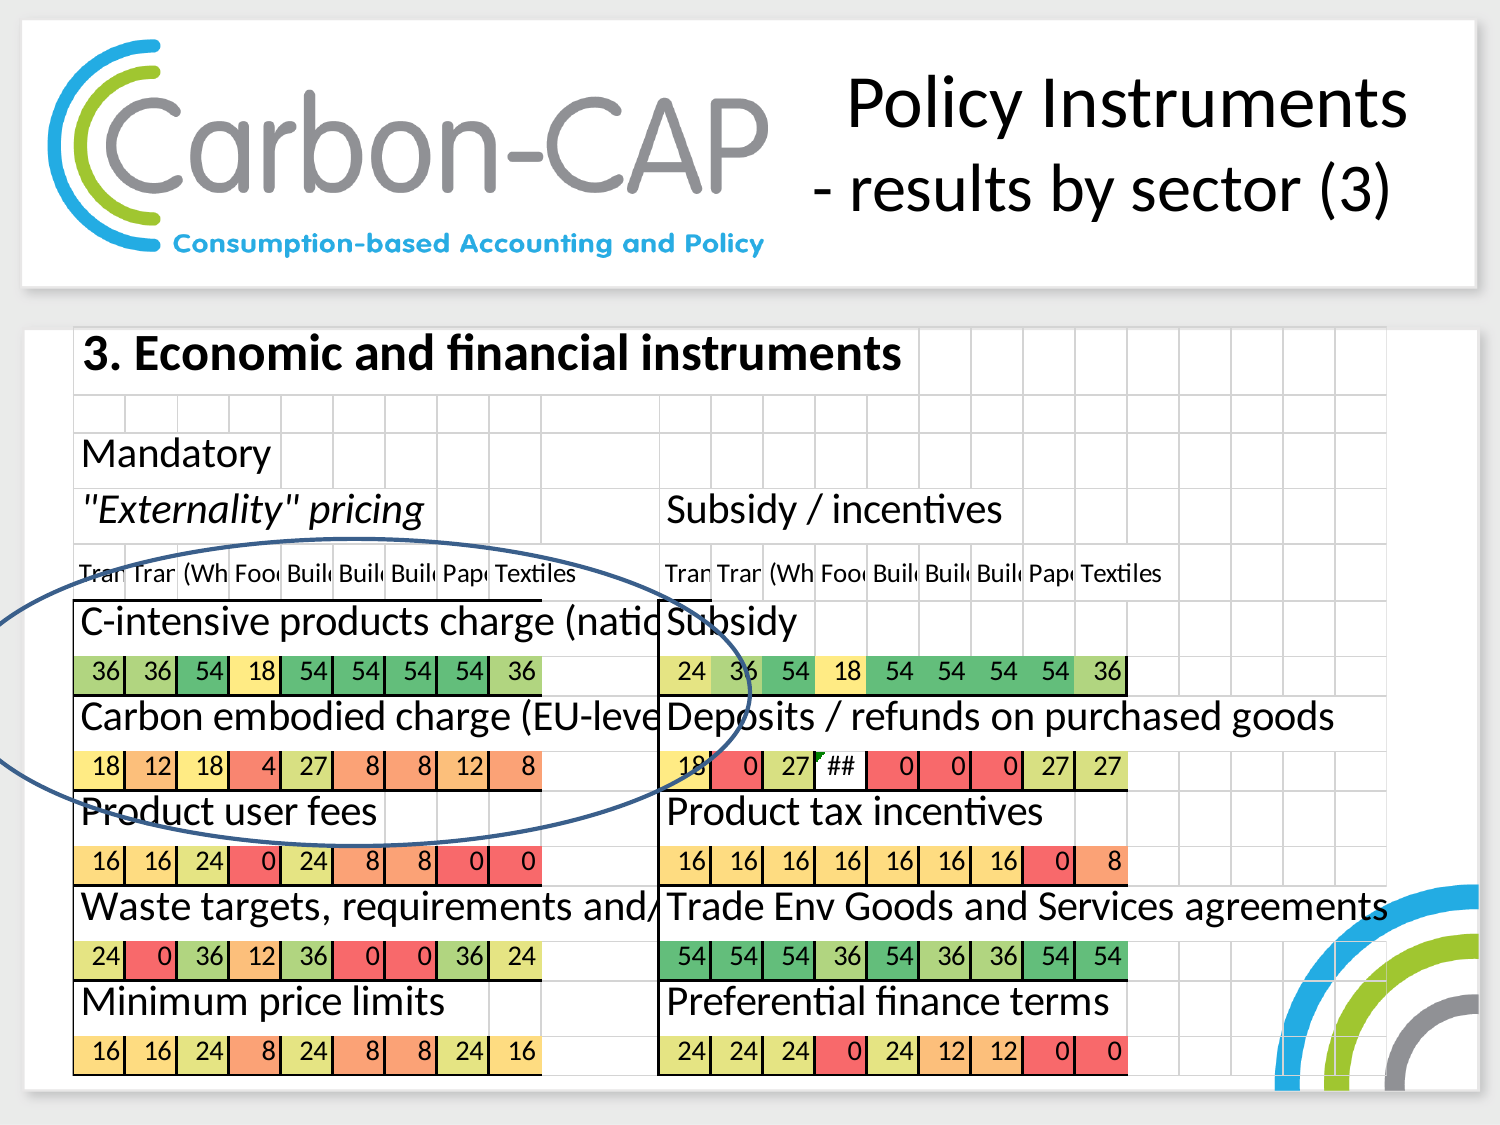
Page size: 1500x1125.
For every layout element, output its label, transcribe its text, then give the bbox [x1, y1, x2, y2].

title Policy Instruments - results by sector (3) [75, 45, 1425, 233]
picture [0, 0, 1500, 1125]
text_box [0, 584, 67, 801]
